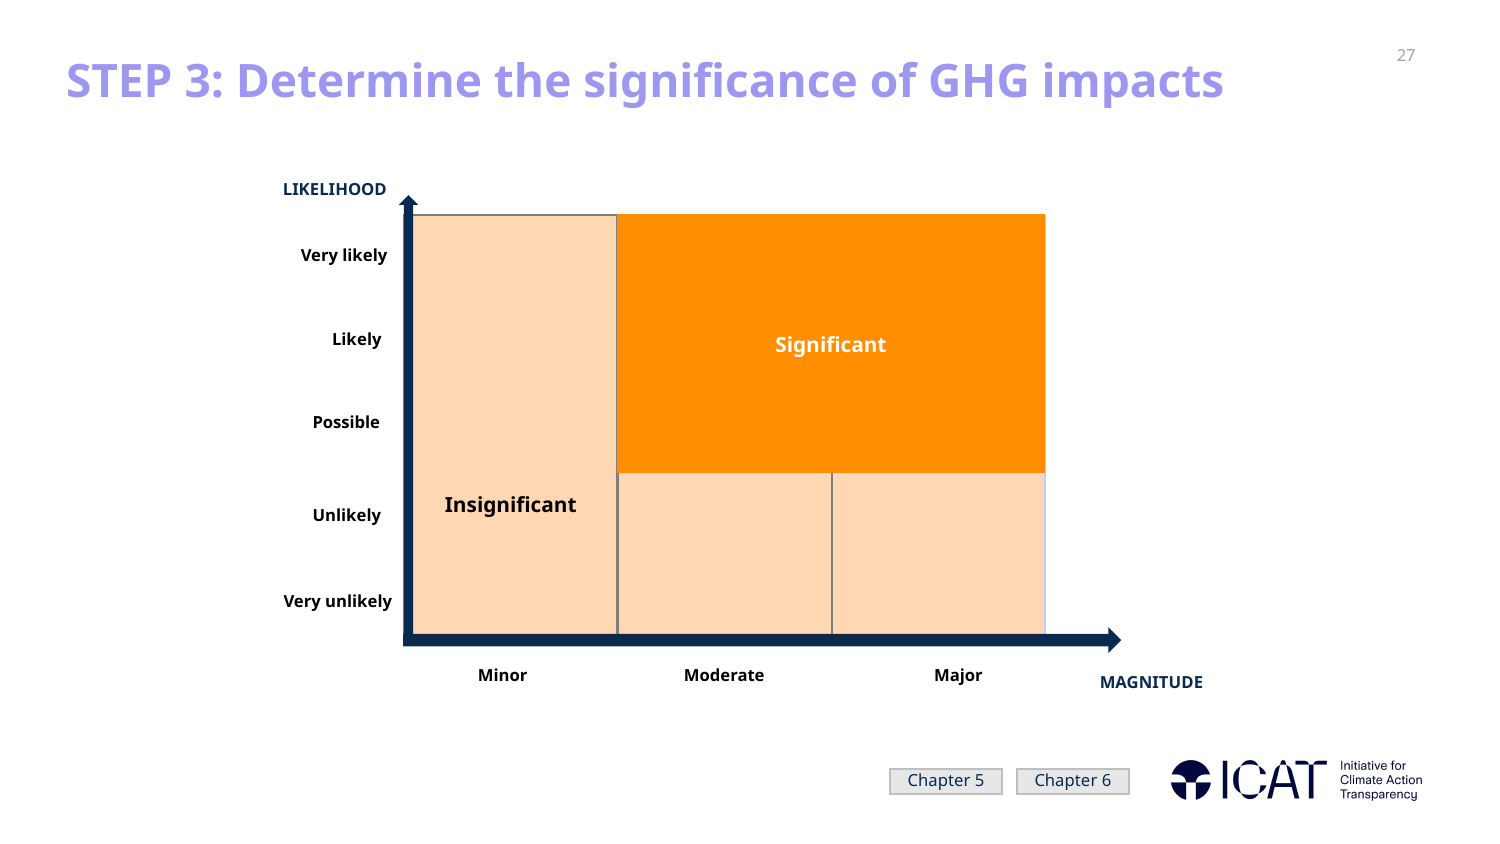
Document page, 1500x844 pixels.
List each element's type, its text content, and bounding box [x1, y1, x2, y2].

text_box MAGNITUDE [1084, 664, 1319, 700]
text_box [401, 196, 416, 643]
text_box LIKELIHOOD [267, 171, 424, 207]
text_box [832, 216, 1046, 634]
text_box Possible [297, 404, 403, 440]
text_box [404, 629, 1120, 651]
text_box Significant [617, 215, 1045, 472]
text_box Major [919, 656, 1010, 692]
text_box Likely [317, 320, 403, 356]
text_box Insignificant [413, 215, 618, 634]
picture [1171, 724, 1459, 835]
text_box Very likely [285, 237, 403, 273]
text_box Minor [462, 656, 543, 692]
text_box Very unlikely [268, 582, 403, 618]
text_box [890, 769, 1002, 795]
text_box Moderate [668, 656, 807, 692]
text_box Unlikely [297, 497, 403, 532]
title STEP 3: Determine the significance of GHG impacts [51, 35, 1449, 130]
text_box [618, 472, 832, 634]
text_box [1018, 769, 1131, 795]
